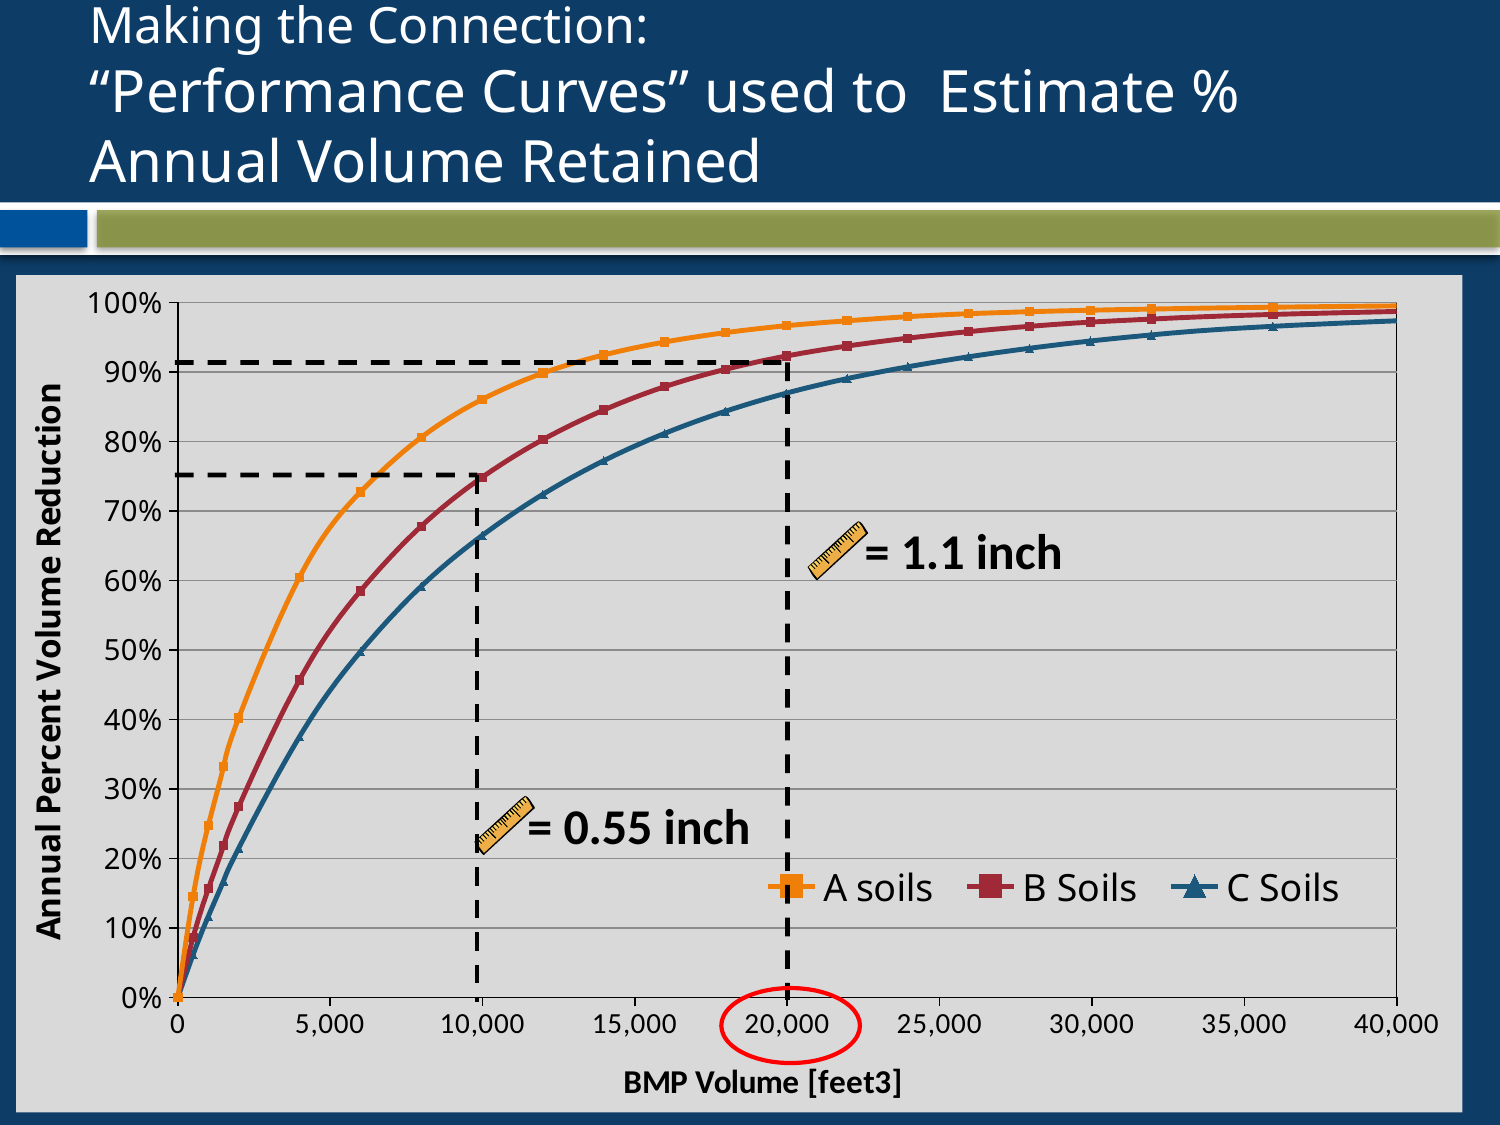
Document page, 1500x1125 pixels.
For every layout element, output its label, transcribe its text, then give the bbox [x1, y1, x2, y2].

text_box [1098, 961, 1500, 1125]
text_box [174, 362, 1151, 1001]
chart [15, 274, 1463, 1113]
title Making the Connection: “Performance Curves” used to Estimate % Annual Volume Retained [75, 0, 1425, 188]
